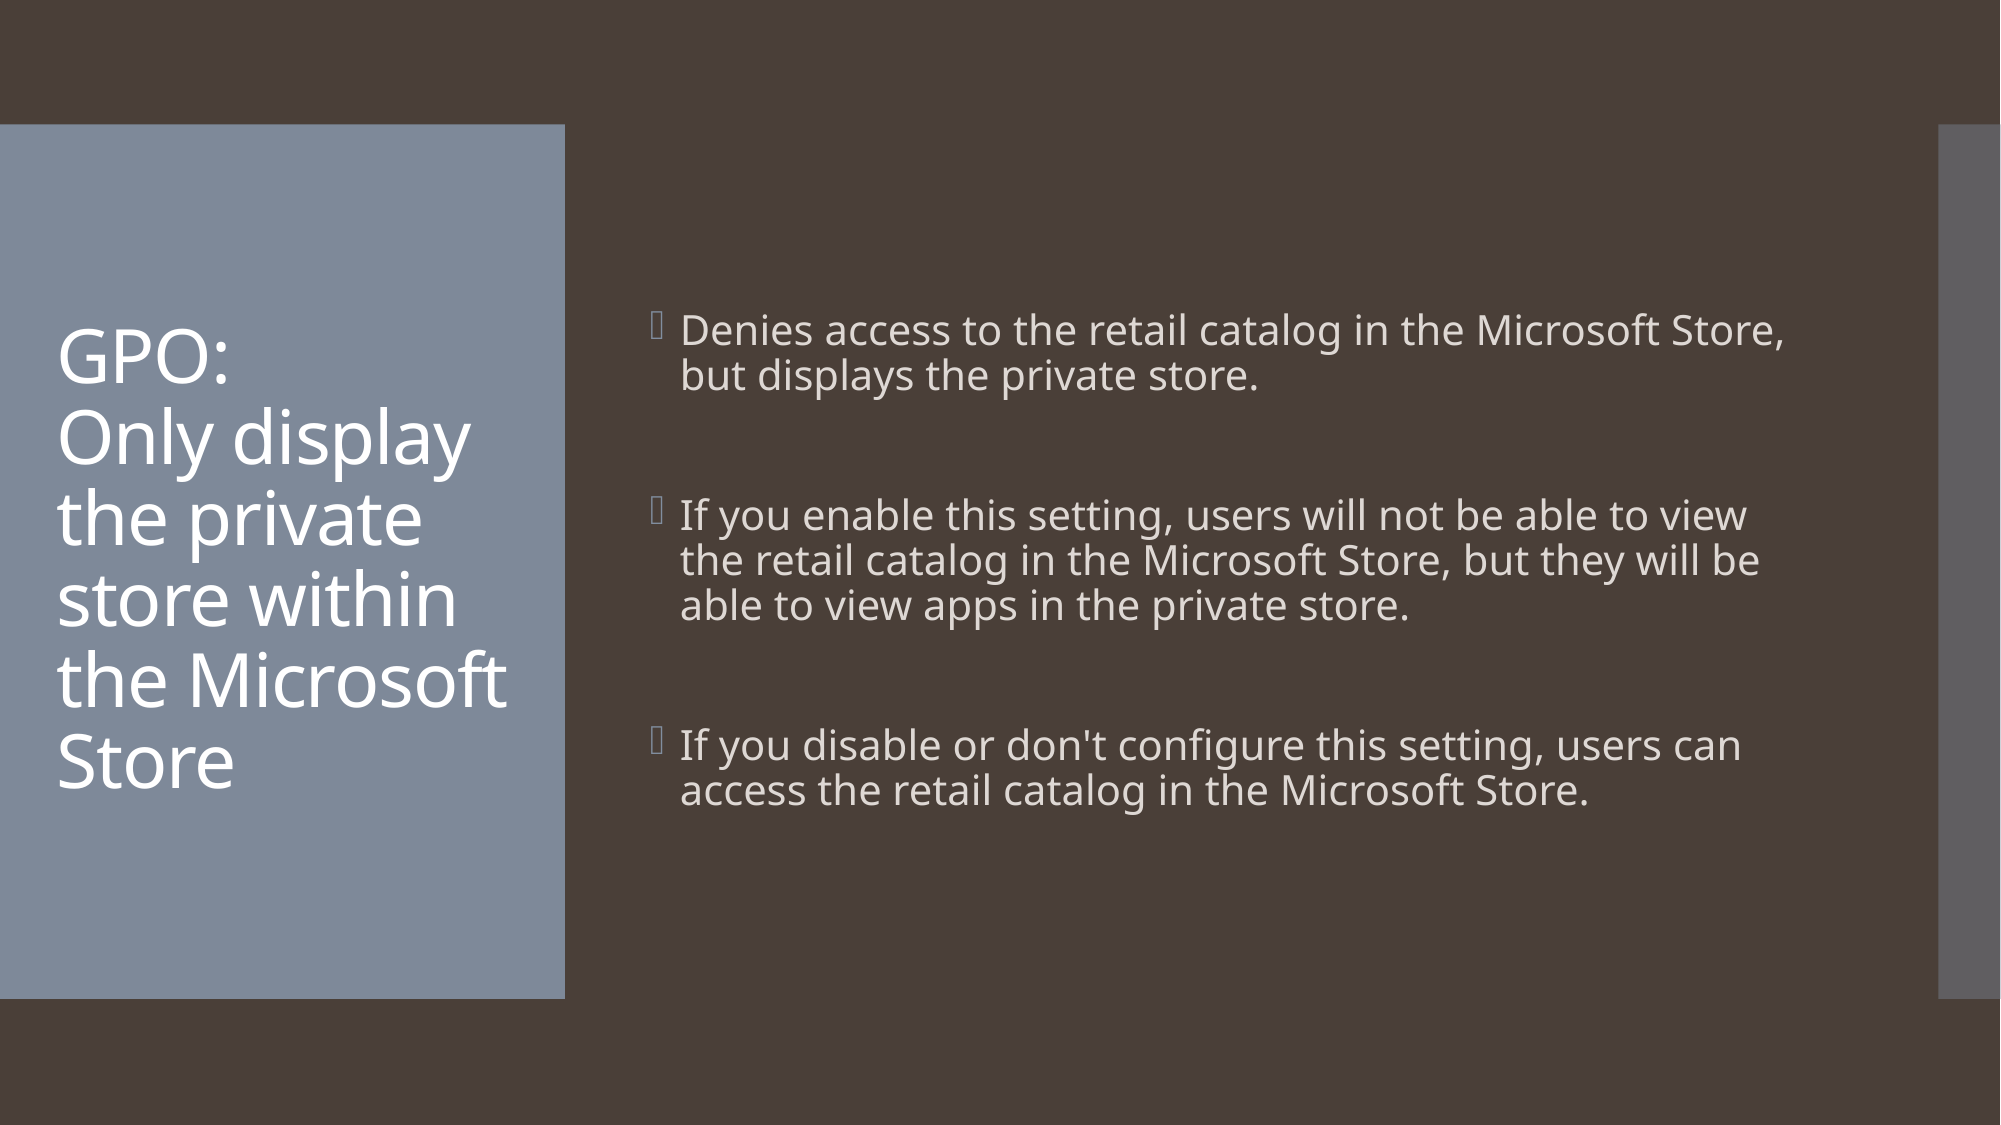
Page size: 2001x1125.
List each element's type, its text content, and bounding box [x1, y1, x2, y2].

title GPO: Only display the private store within the Microsoft Store [41, 184, 525, 940]
list Denies access to the retail catalog in the Microsoft Store, but displays the private store. If you enable this setting, users will not be able to view the retail catalog in the Microsoft Store, but they will be able to view apps in the private store. If you disable or don't configure this setting, users can access the retail catalog in the Microsoft Store. [634, 141, 1835, 982]
